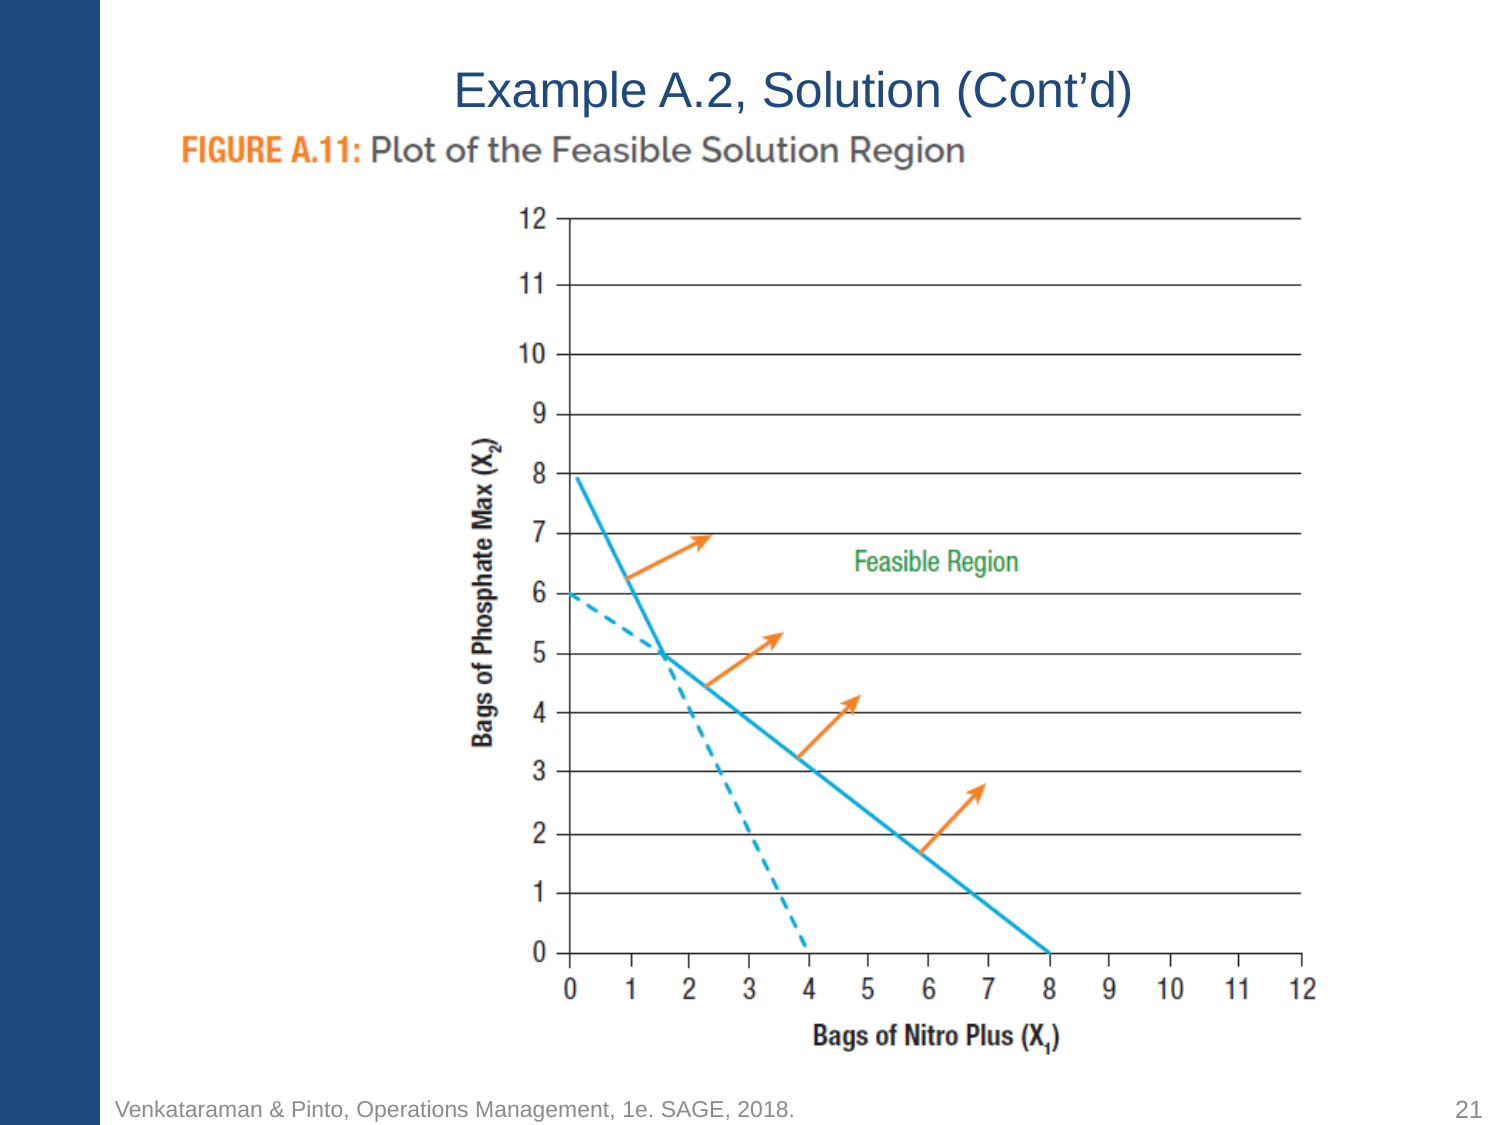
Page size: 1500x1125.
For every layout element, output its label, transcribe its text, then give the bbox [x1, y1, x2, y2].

title Example A.2, Solution (Cont’d) [162, 24, 1425, 150]
picture [174, 124, 1428, 1076]
footer Venkataraman & Pinto, Operations Management, 1e. SAGE, 2018. [99, 1087, 863, 1125]
slide_number 21 [1437, 1087, 1499, 1125]
